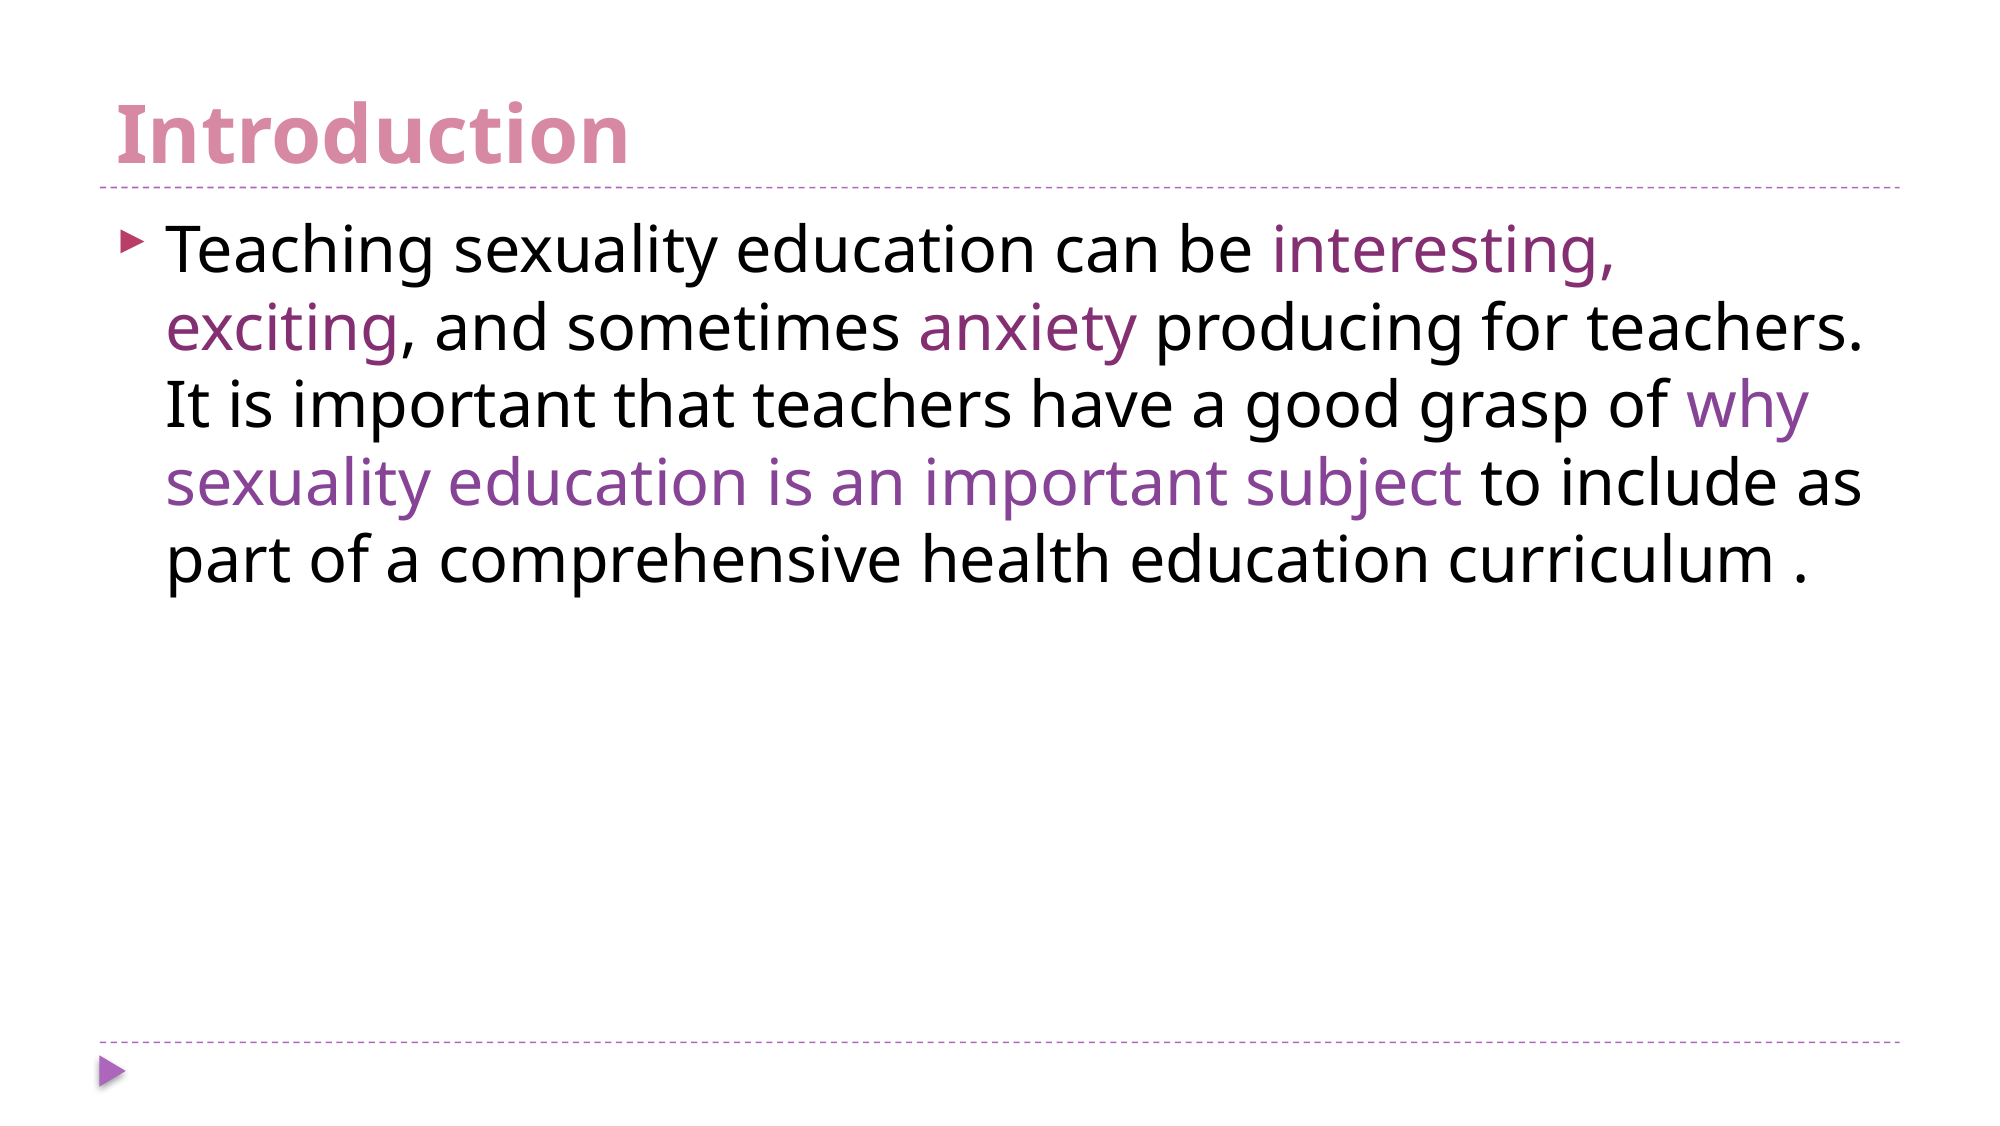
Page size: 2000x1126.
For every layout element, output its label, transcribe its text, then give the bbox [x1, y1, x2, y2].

title Introduction [99, 24, 1900, 188]
list Teaching sexuality education can be interesting, exciting, and sometimes anxiety producing for teachers. It is important that teachers have a good grasp of why sexuality education is an important subject to include as part of a comprehensive health education curriculum . [99, 200, 1900, 1011]
